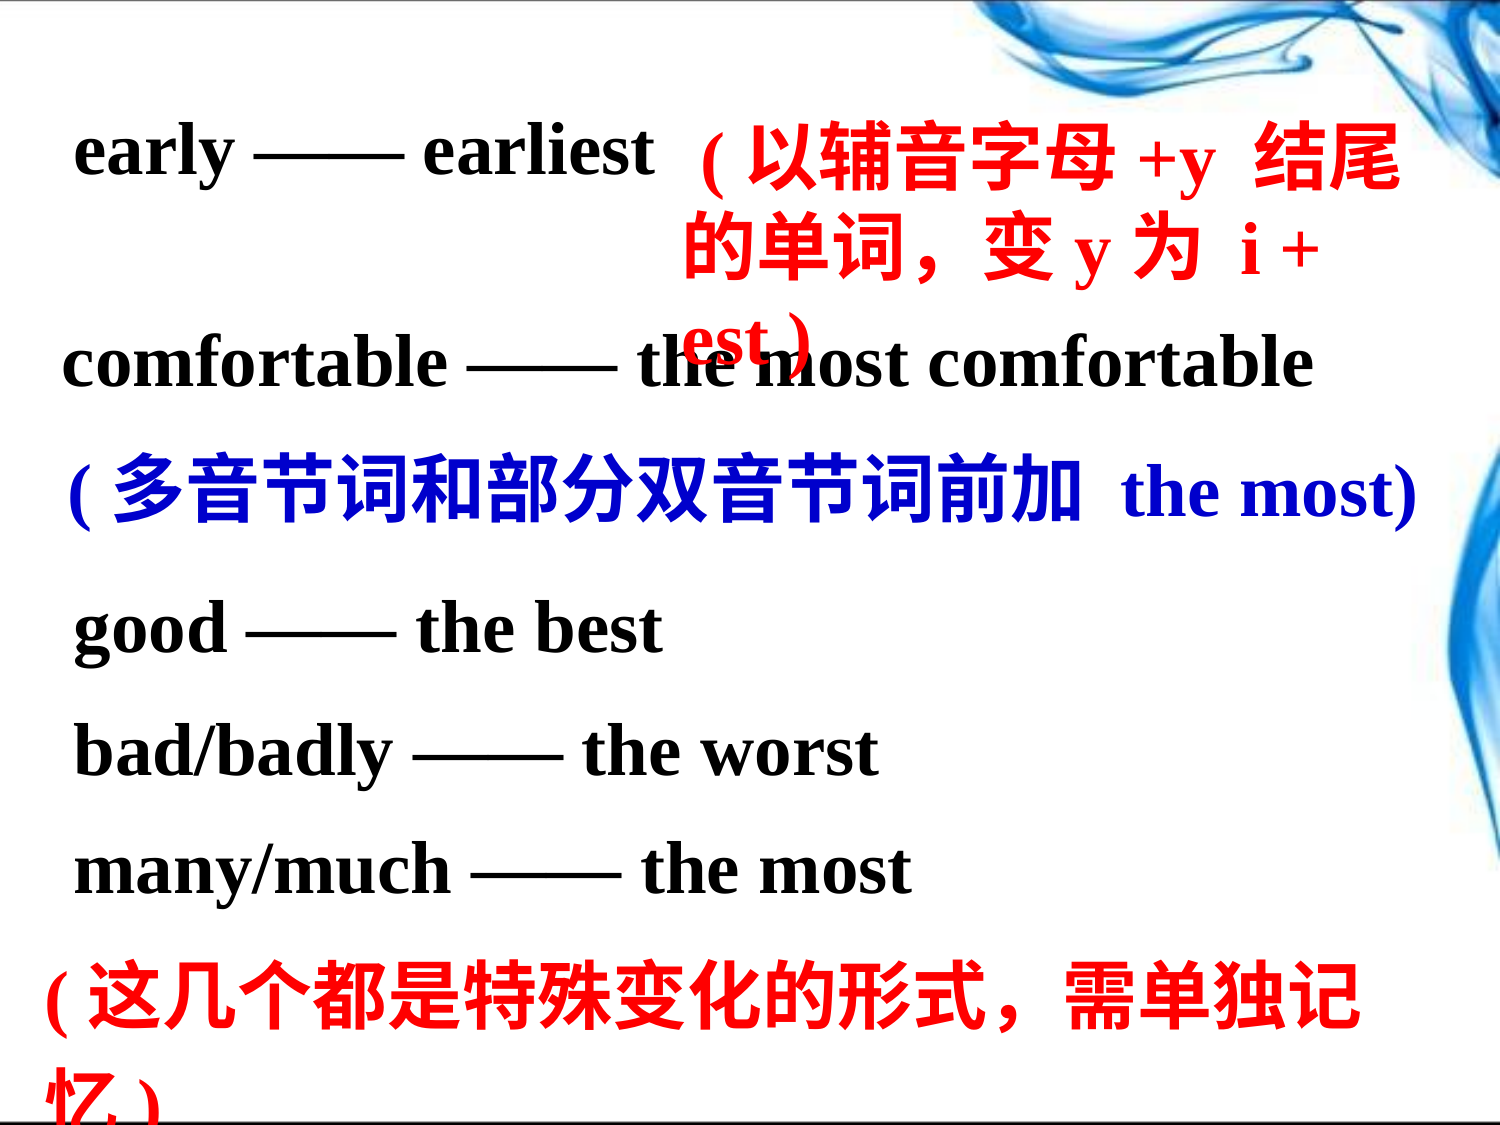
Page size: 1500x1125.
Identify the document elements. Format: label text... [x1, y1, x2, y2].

text_box good —— the best [59, 552, 686, 675]
text_box (多音节词和部分双音节词前加 the most) [53, 434, 1465, 539]
text_box (以辅音字母+y 结尾的单词，变y为 i + est ) [667, 101, 1465, 387]
text_box many/much —— the most [58, 793, 934, 917]
text_box (这几个都是特殊变化的形式，需单独记忆) [29, 923, 1477, 1125]
text_box early —— earliest [58, 92, 804, 198]
picture [0, 0, 1500, 1125]
text_box bad/badly —— the worst [58, 675, 898, 793]
text_box comfortable —— the most comfortable [47, 304, 1382, 410]
